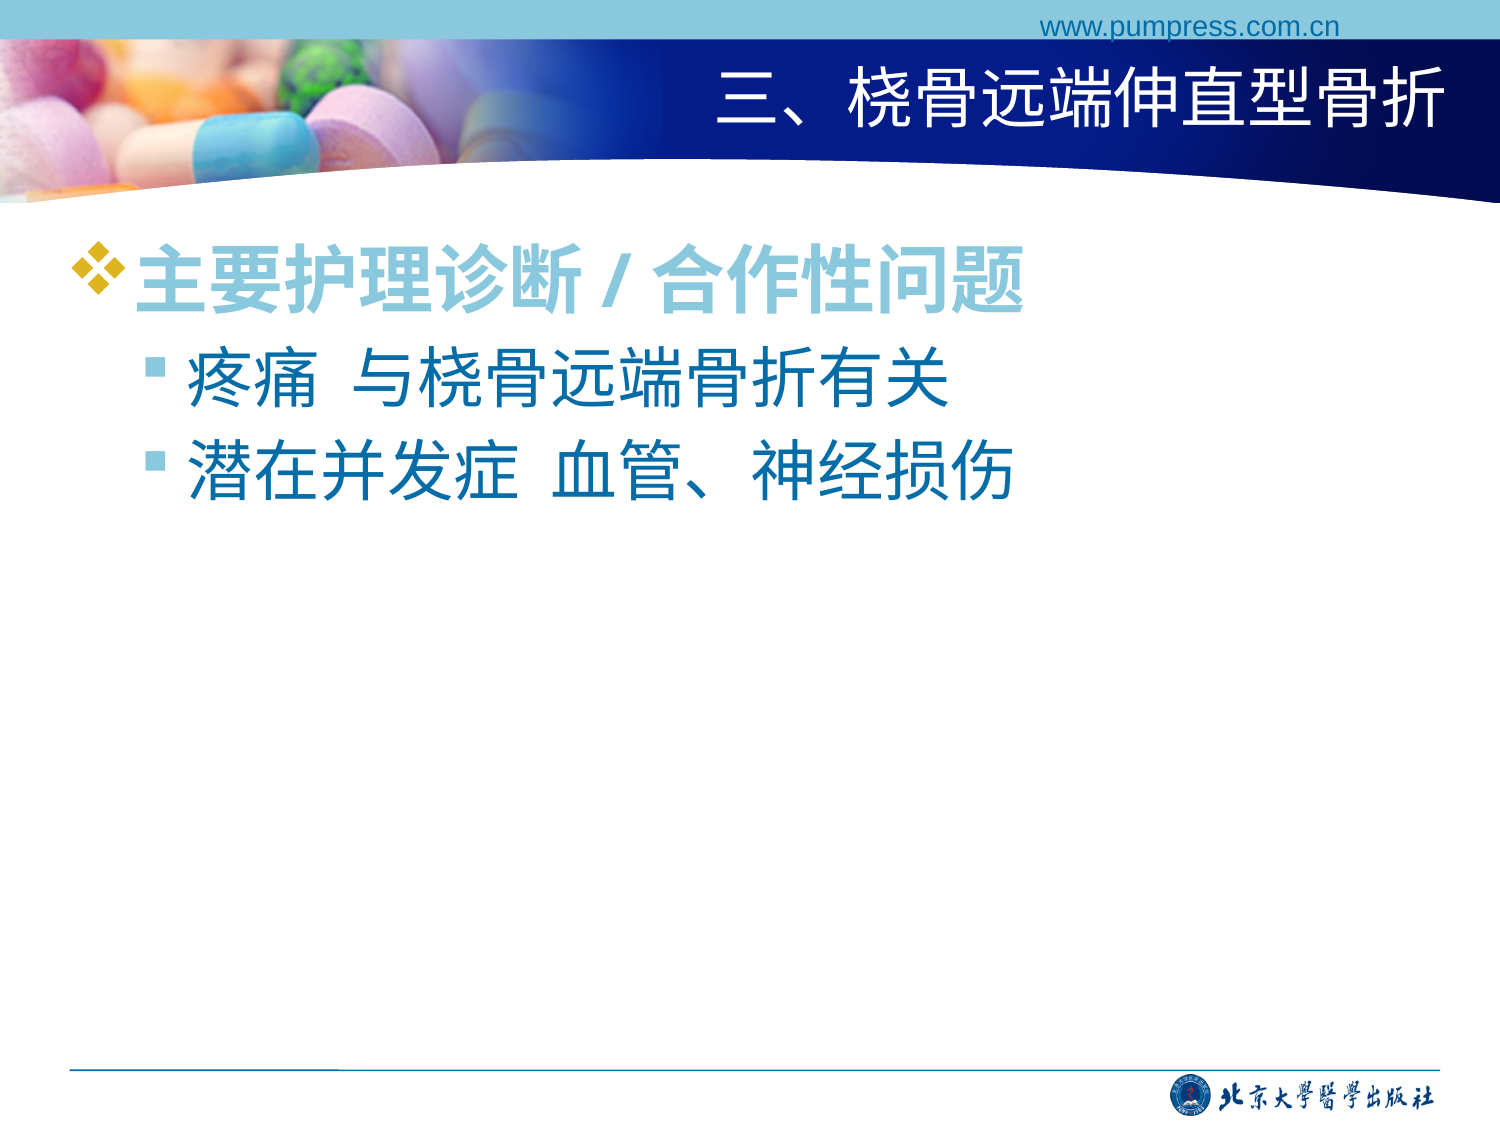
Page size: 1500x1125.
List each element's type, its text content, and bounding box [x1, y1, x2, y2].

title 三、桡骨远端伸直型骨折 [137, 49, 1463, 143]
picture [1170, 1074, 1436, 1118]
list 主要护理诊断/合作性问题 疼痛 与桡骨远端骨折有关 潜在并发症 血管、神经损伤 [49, 224, 1463, 1026]
slide_number www.pumpress.com.cn [1025, 0, 1463, 38]
picture [0, 40, 1500, 203]
